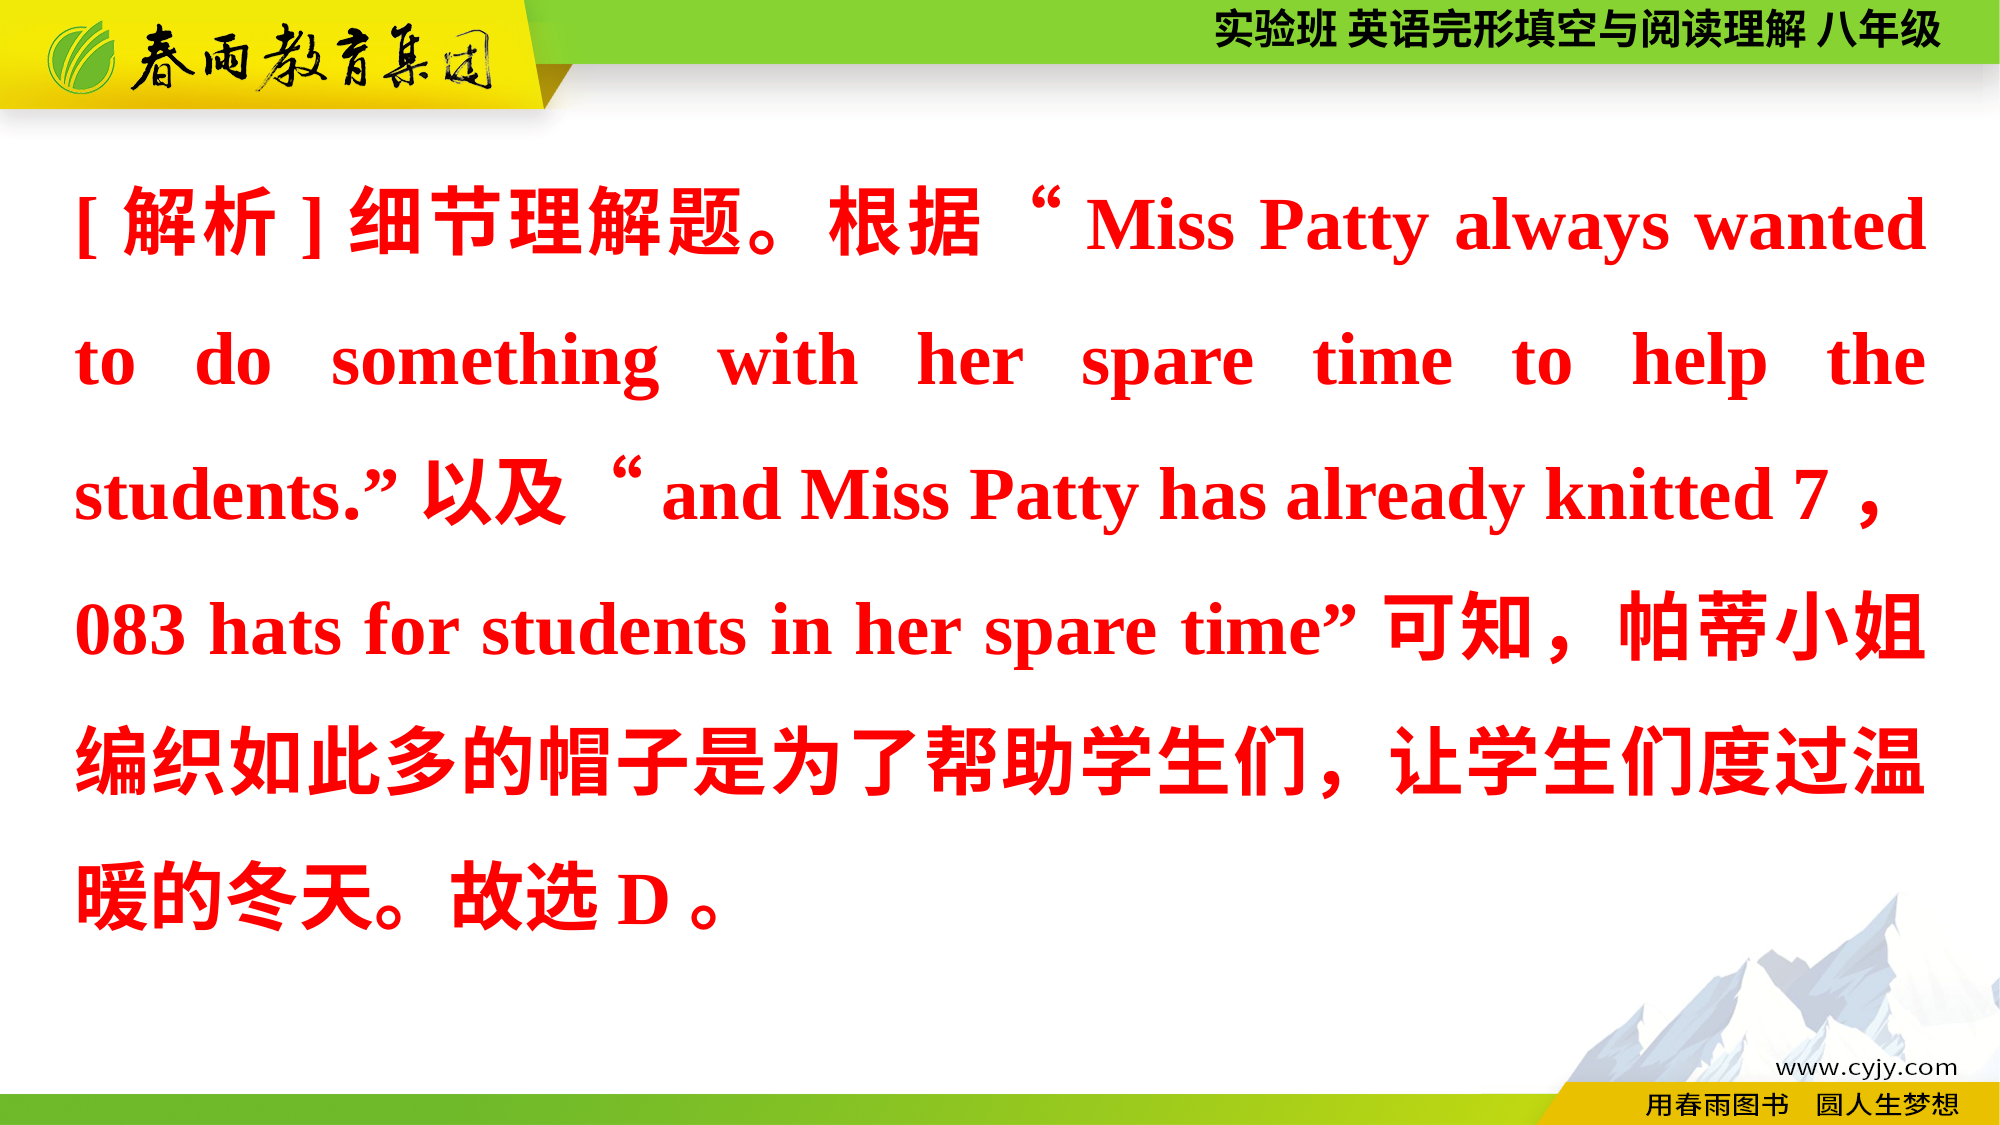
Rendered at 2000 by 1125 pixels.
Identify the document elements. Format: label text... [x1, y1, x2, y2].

list [解析]细节理解题。根据“Miss Patty always wanted to do something with her spare time to help the students.”以及“and Miss Patty has already knitted 7，083 hats for students in her spare time”可知，帕蒂小姐编织如此多的帽子是为了帮助学生们，让学生们度过温暖的冬天。故选D。 [59, 122, 1944, 956]
picture [0, 0, 2000, 1125]
